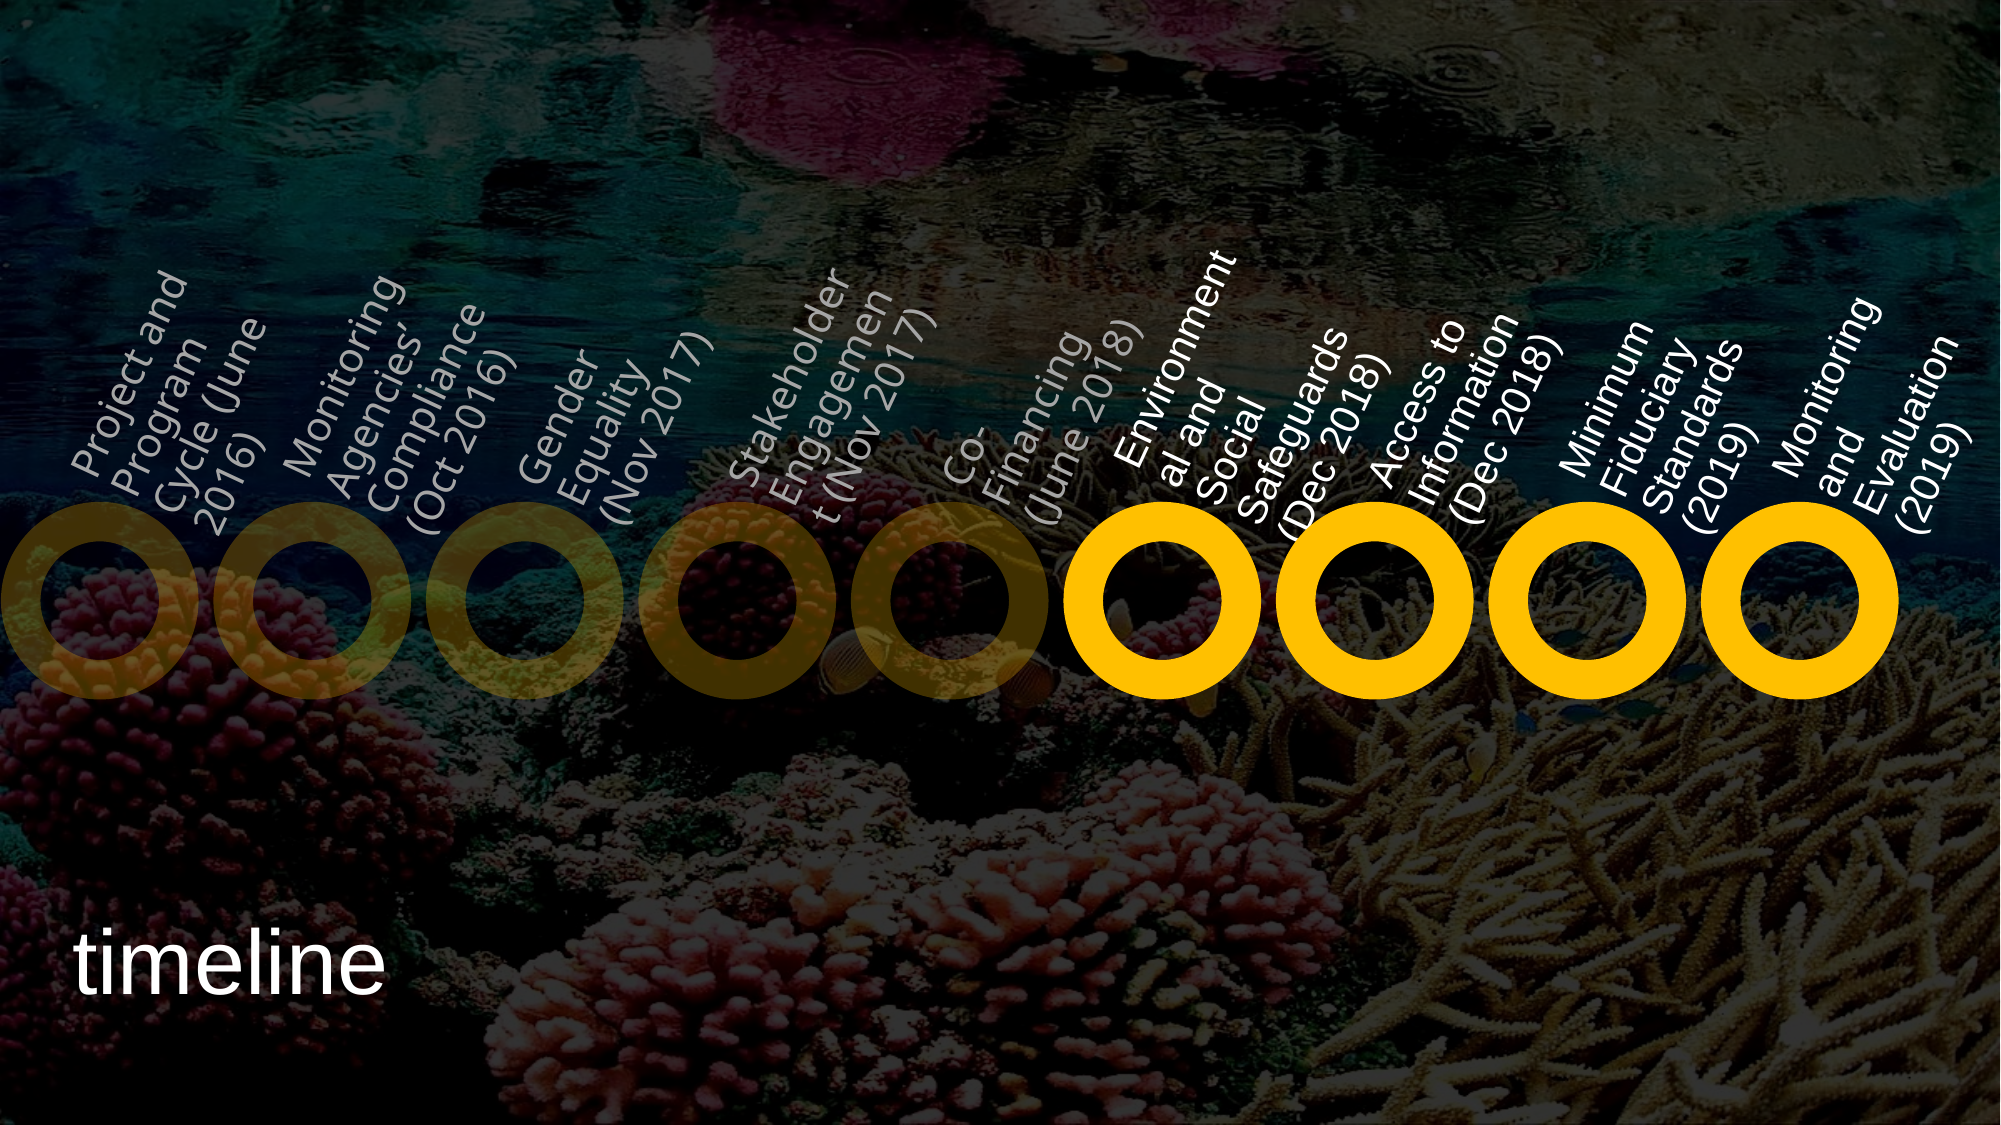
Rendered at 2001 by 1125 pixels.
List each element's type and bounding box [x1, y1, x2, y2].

text_box [0, 0, 2000, 1125]
